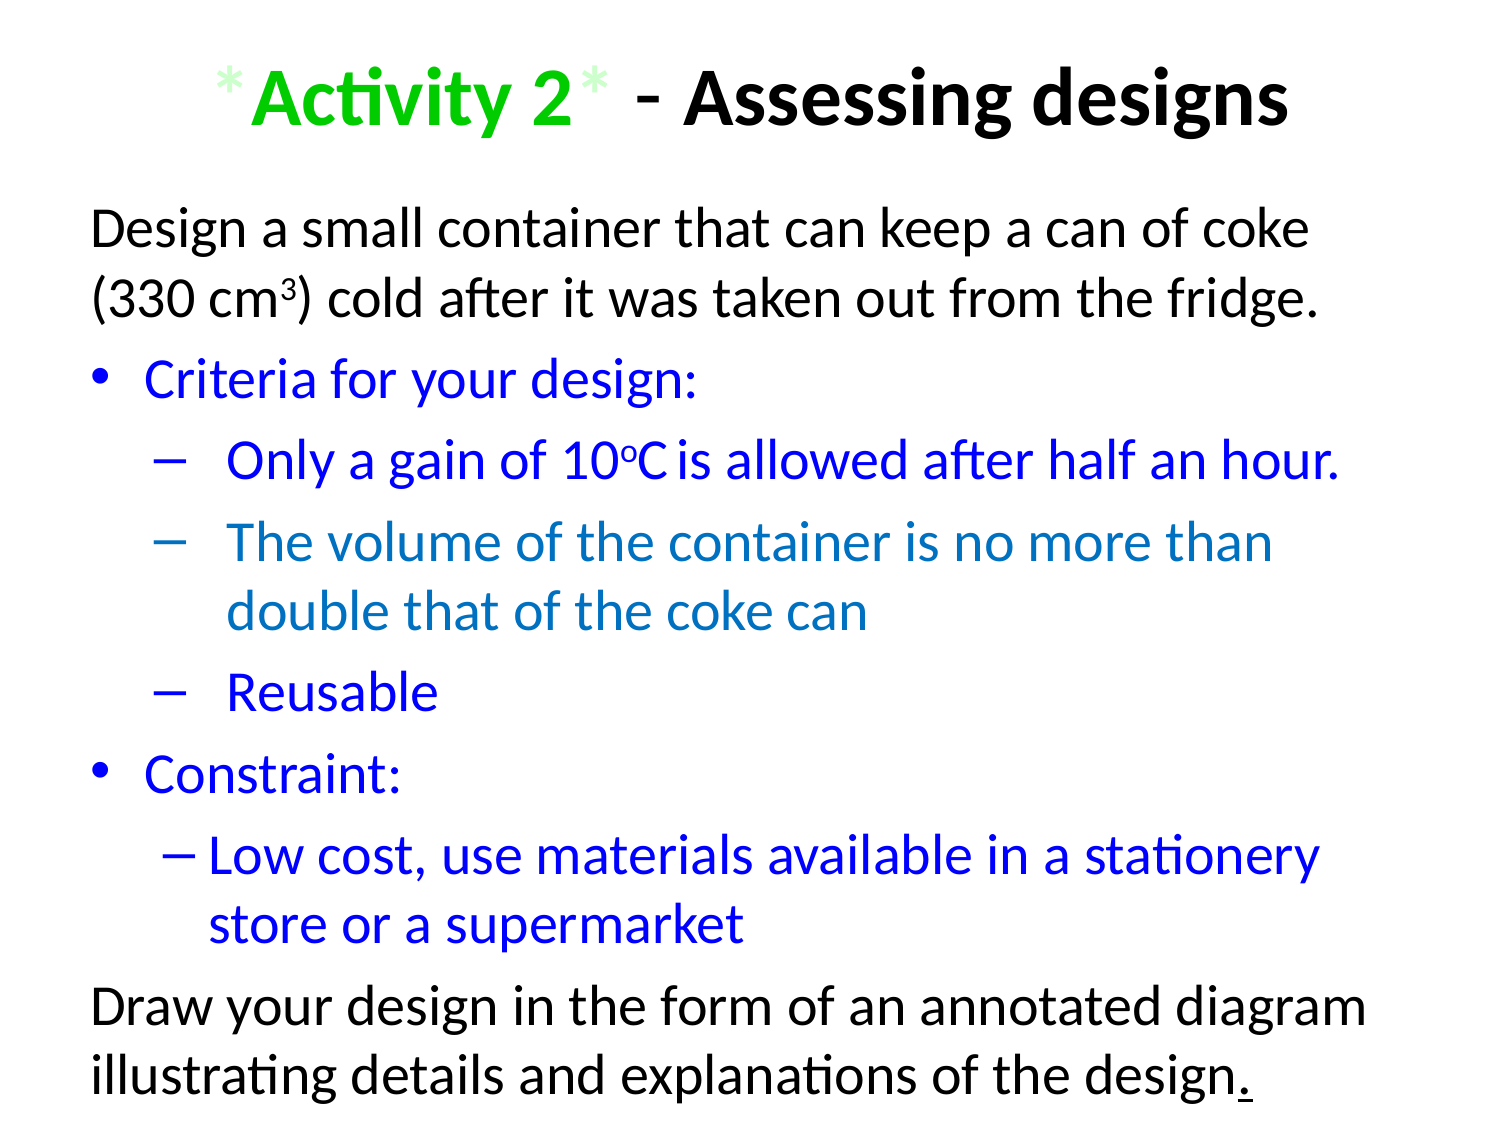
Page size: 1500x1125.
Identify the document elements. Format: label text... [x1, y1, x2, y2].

list Design a small container that can keep a can of coke (330 cm3) cold after it was taken out from the fridge. Criteria for your design: Only a gain of 10oC is allowed after half an hour. The volume of the container is no more than double that of the coke can Reusable Constraint: Low cost, use materials available in a stationery store or a supermarket Draw your design in the form of an annotated diagram illustrating details and explanations of the design. [75, 182, 1425, 1125]
title *Activity 2* - Assessing designs [75, 0, 1425, 182]
